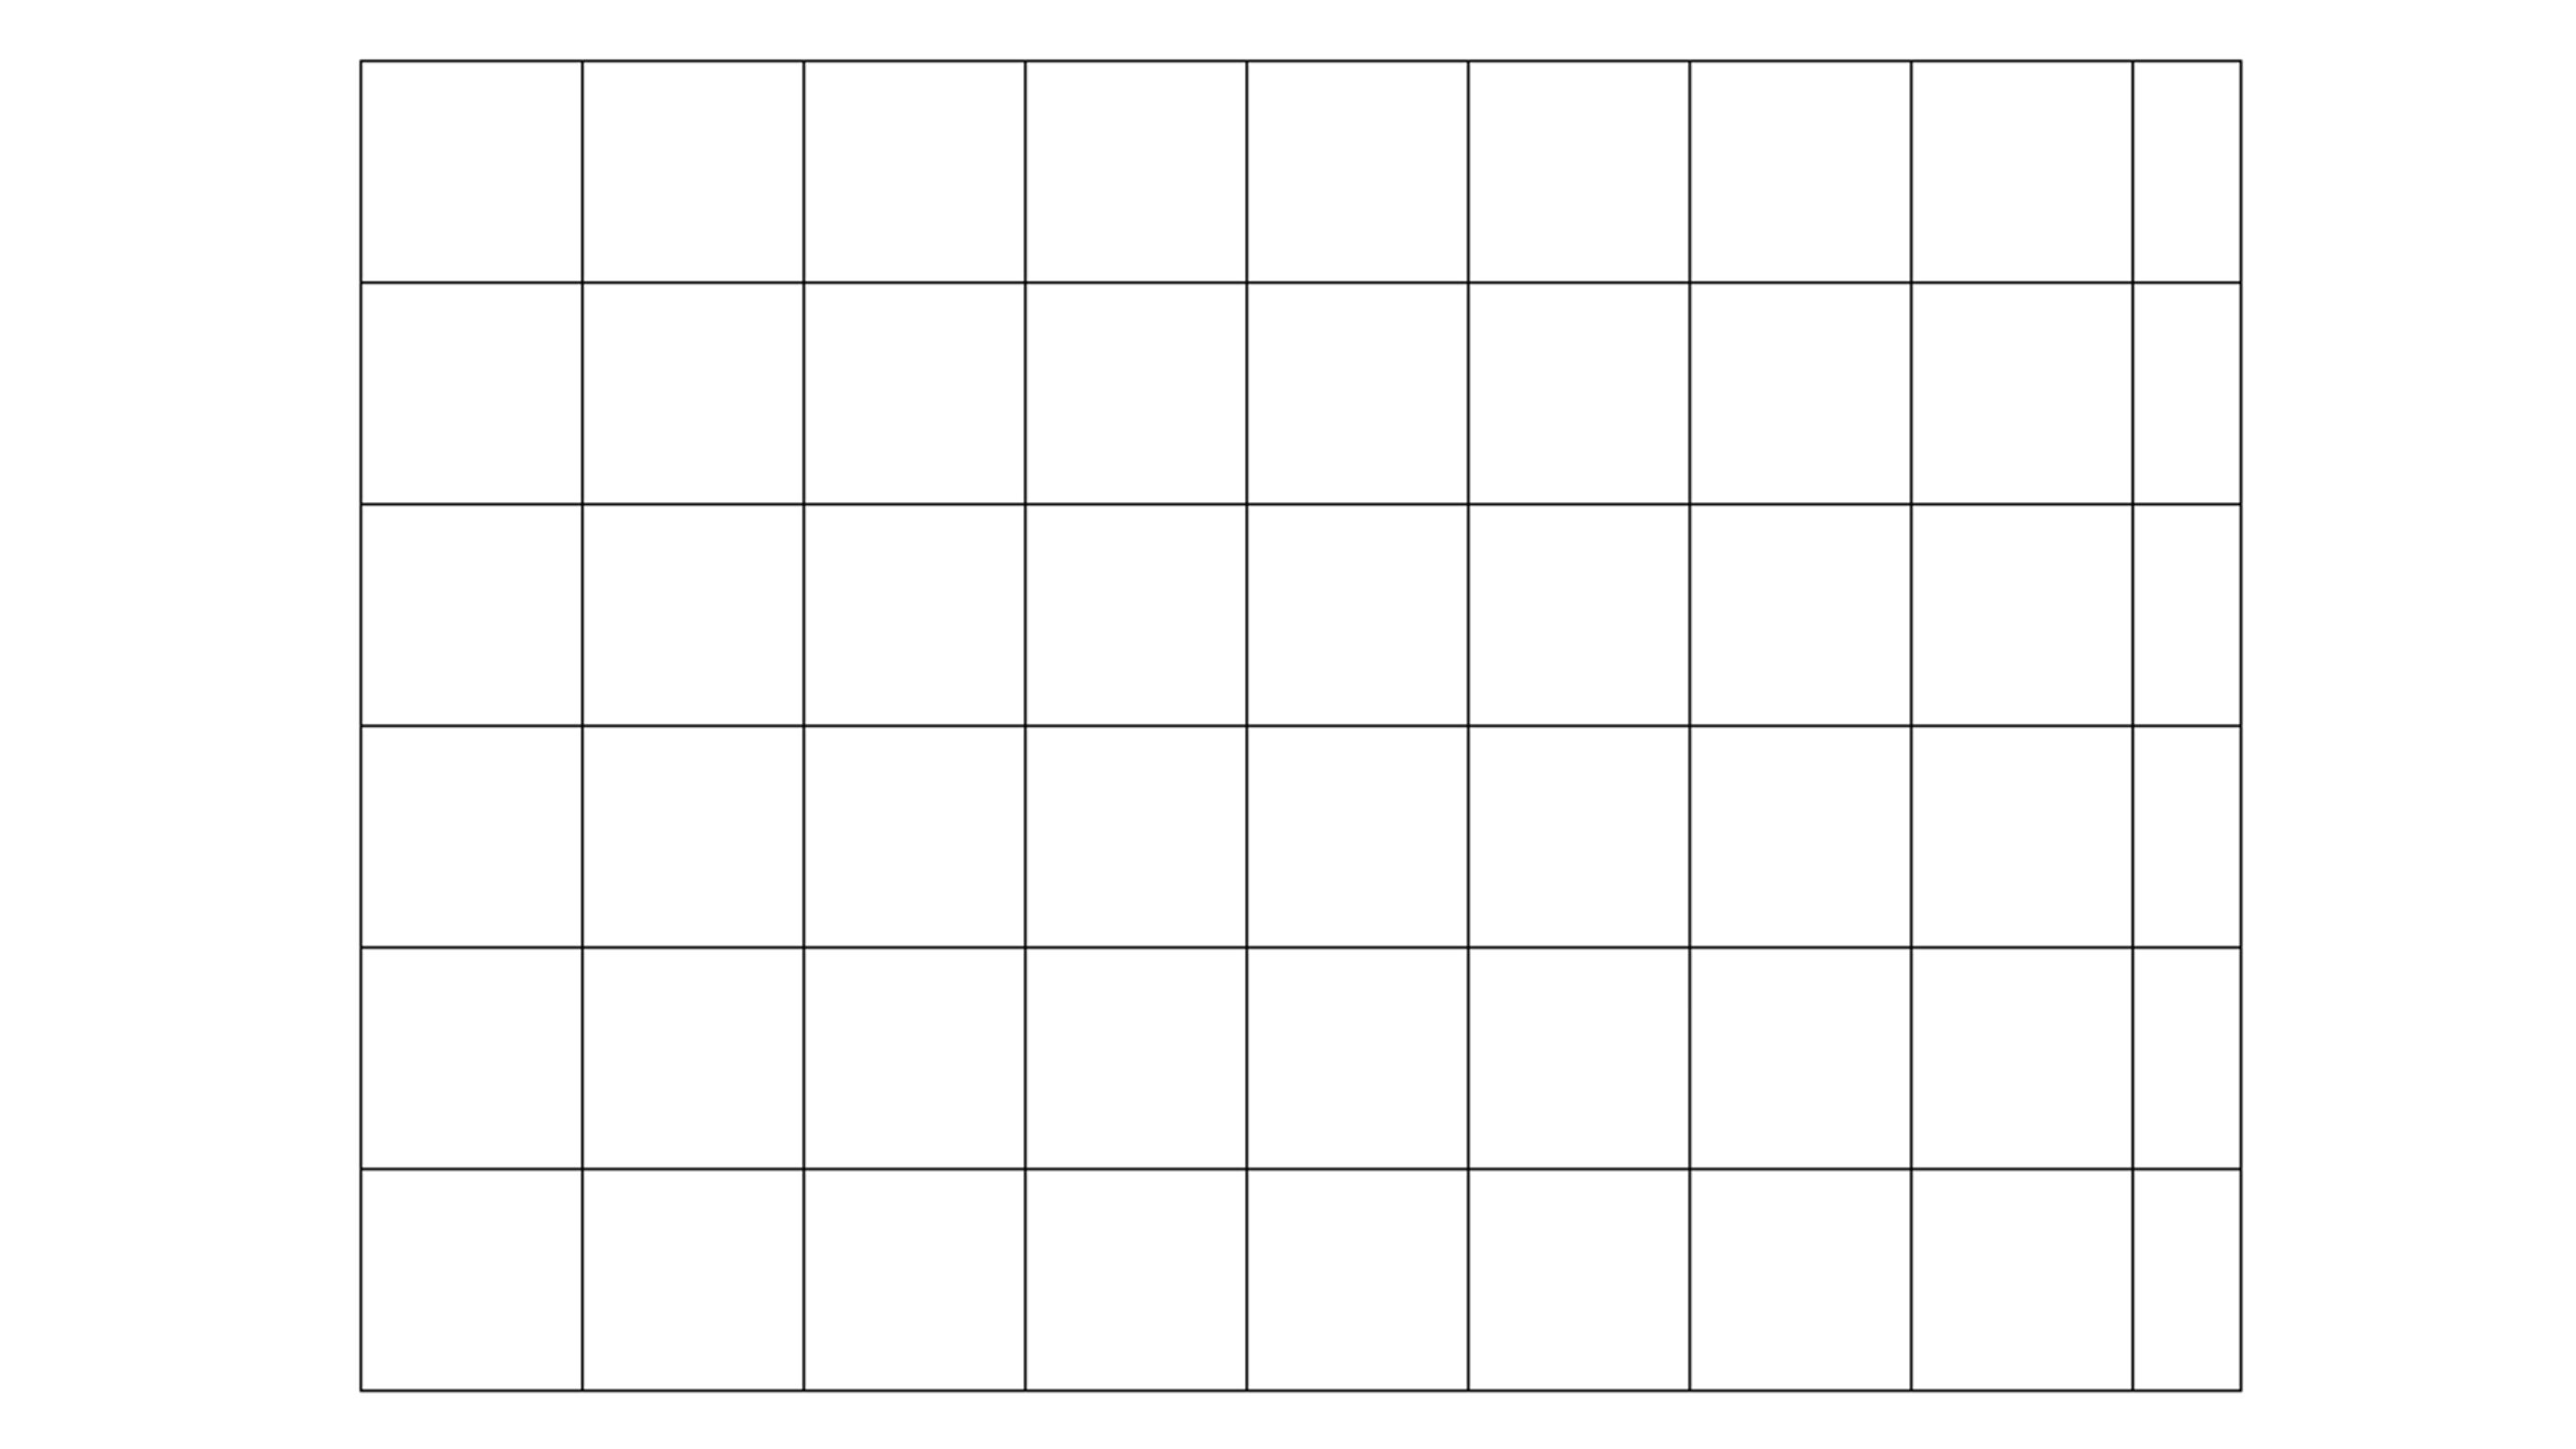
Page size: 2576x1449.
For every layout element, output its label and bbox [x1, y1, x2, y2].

picture [351, 52, 2248, 1406]
